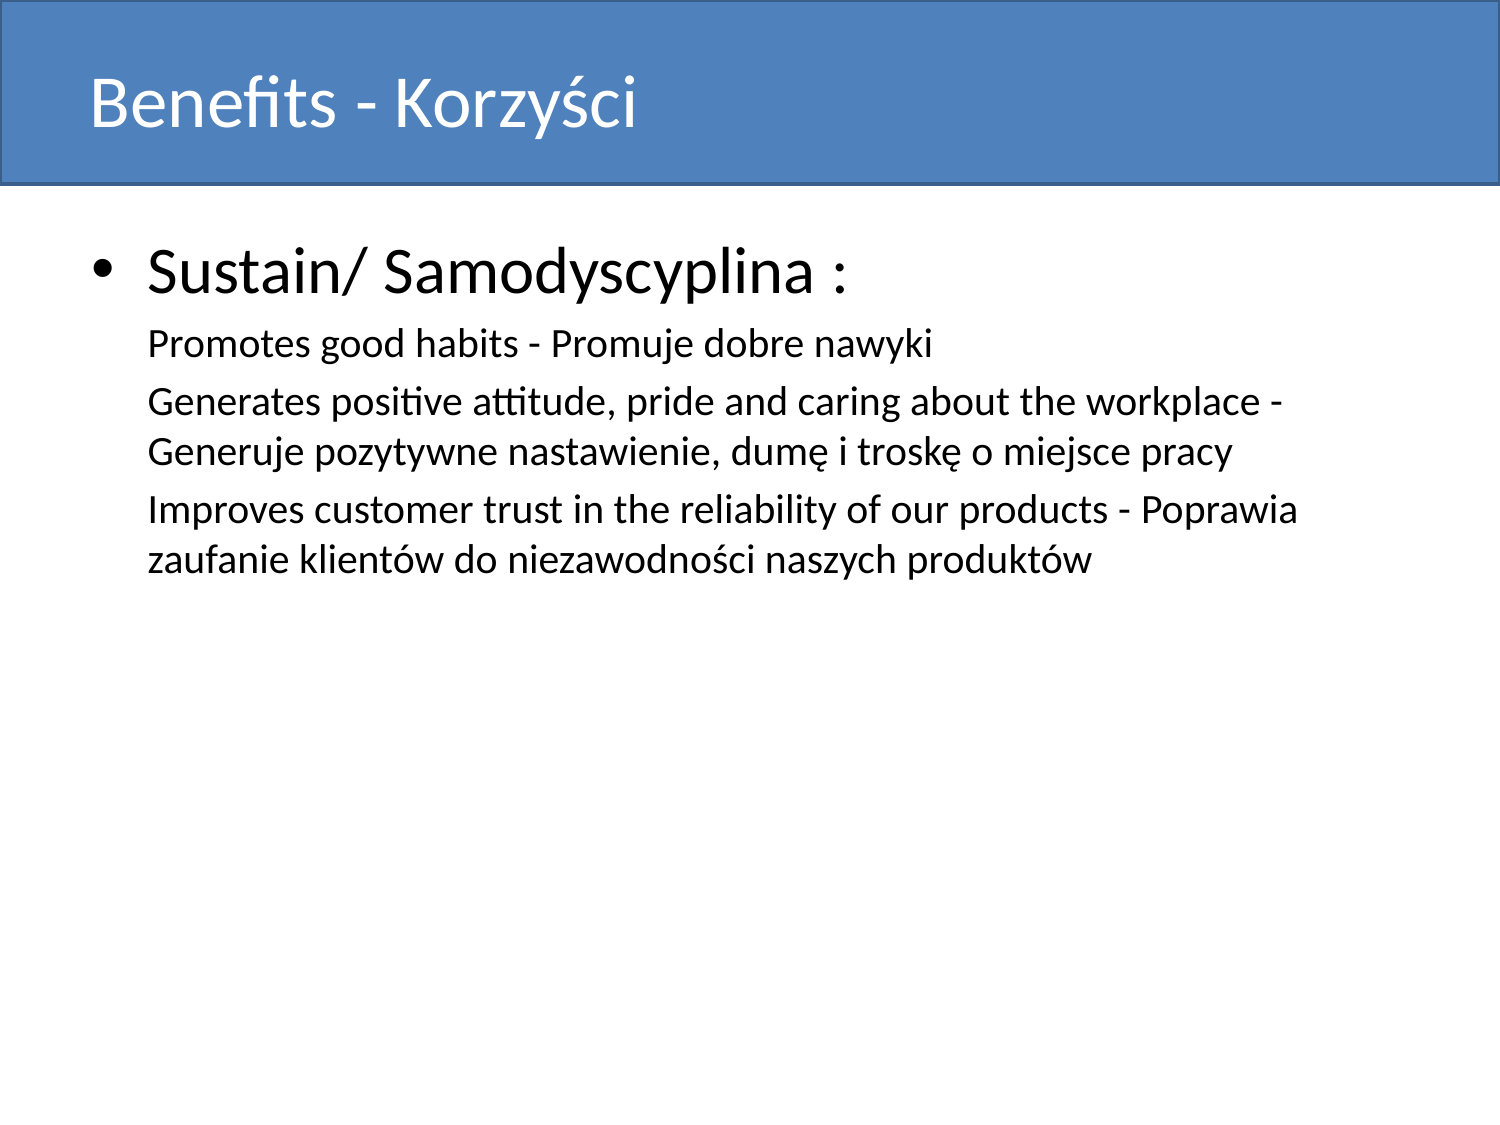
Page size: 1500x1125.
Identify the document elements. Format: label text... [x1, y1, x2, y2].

list Sustain/ Samodyscyplina : Promotes good habits - Promuje dobre nawyki Generates positive attitude, pride and caring about the workplace - Generuje pozytywne nastawienie, dumę i troskę o miejsce pracy Improves customer trust in the reliability of our products - Poprawia zaufanie klientów do niezawodności naszych produktów [76, 219, 1427, 1094]
title Benefits - Korzyści [75, 45, 1425, 233]
text_box [0, 0, 1500, 186]
